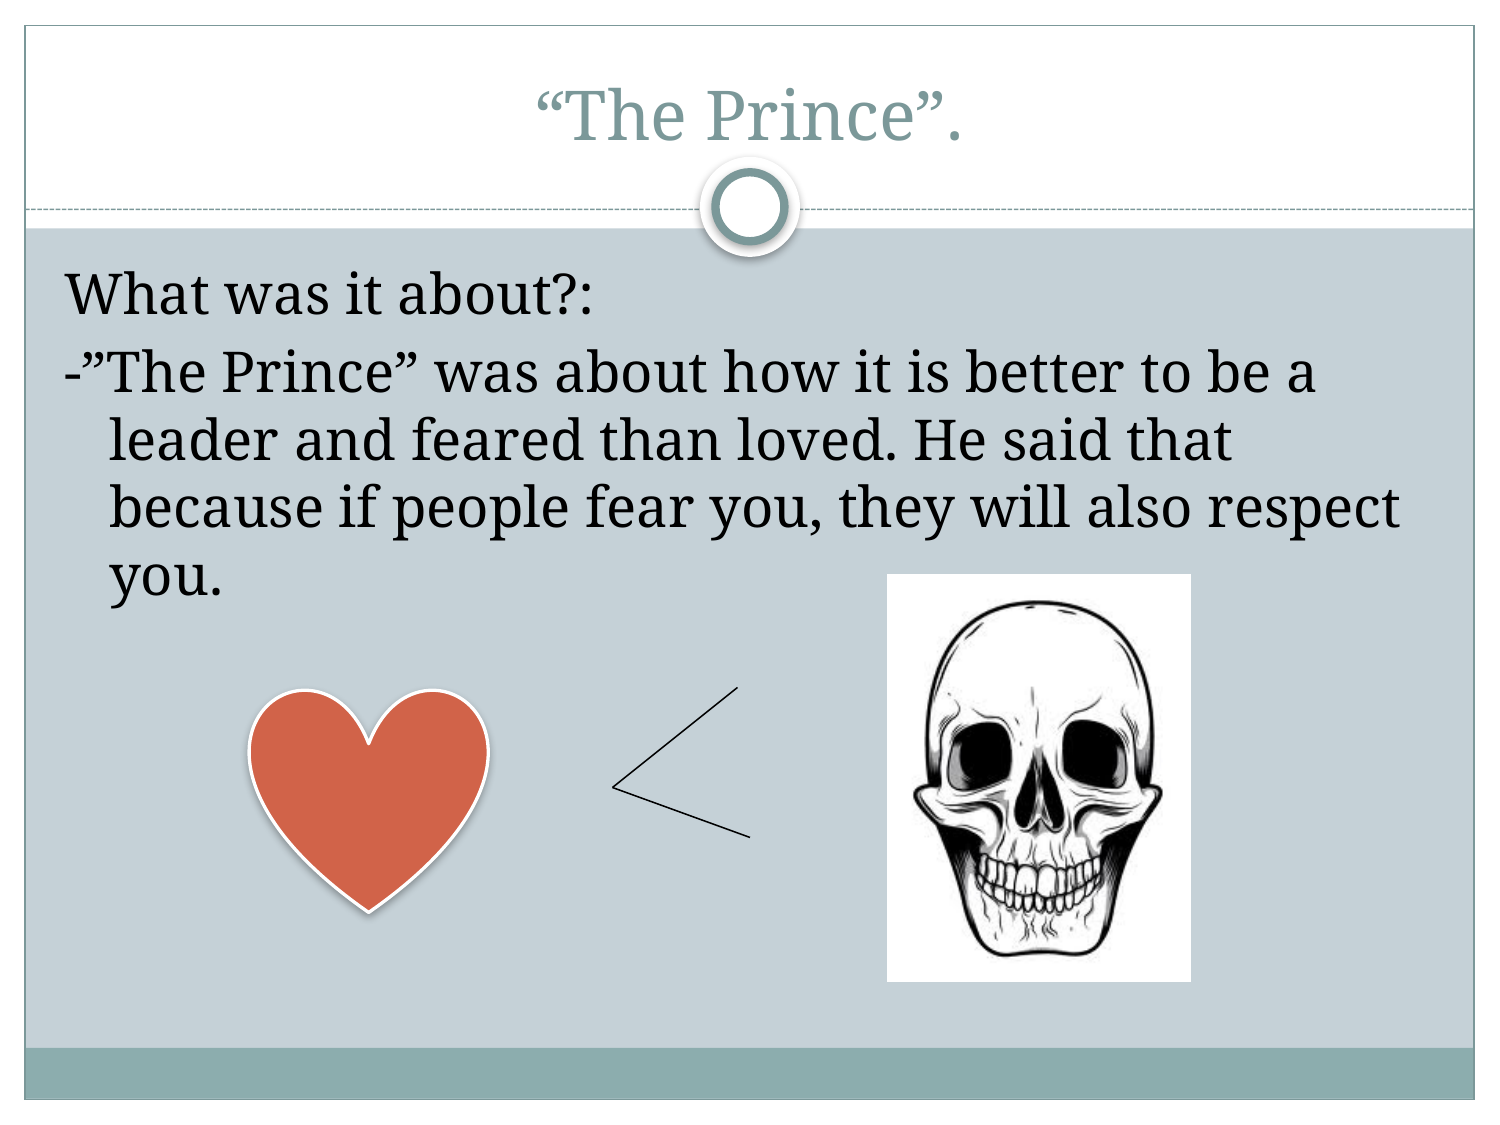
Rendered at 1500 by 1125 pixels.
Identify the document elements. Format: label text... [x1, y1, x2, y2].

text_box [612, 787, 751, 838]
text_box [612, 687, 738, 785]
list What was it about?: -”The Prince” was about how it is better to be a leader and feared than loved. He said that because if people fear you, they will also respect you. [49, 250, 1445, 1001]
title “The Prince”. [49, 37, 1450, 162]
text_box [247, 688, 490, 914]
picture [887, 574, 1191, 982]
